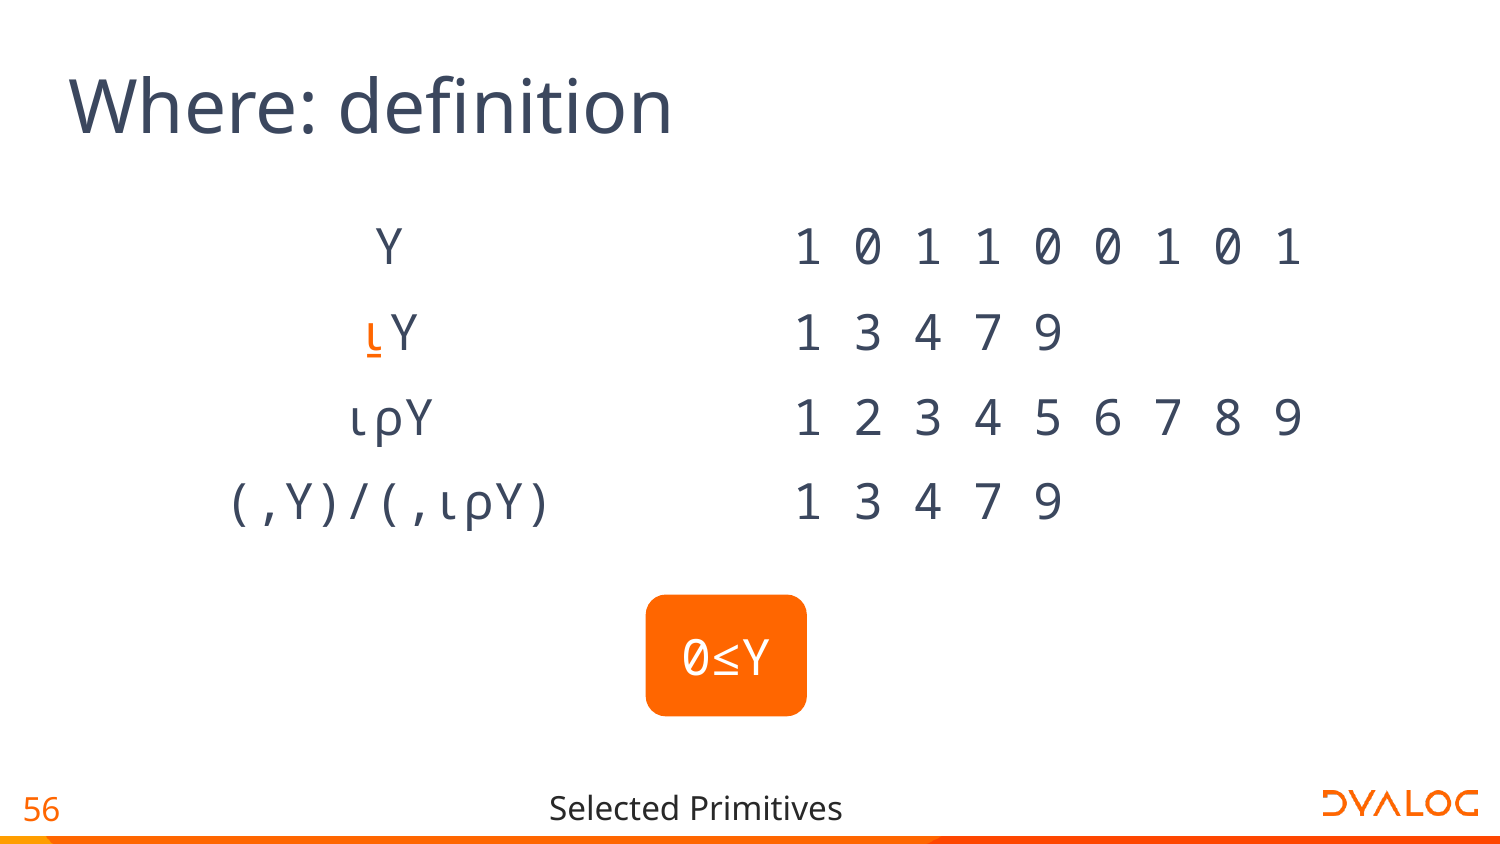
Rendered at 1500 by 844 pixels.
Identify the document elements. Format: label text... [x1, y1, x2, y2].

picture [0, 836, 1500, 844]
list Y ⍸Y ⍳⍴Y (,Y)/(,⍳⍴Y) [53, 207, 727, 740]
title Where: definition [53, 43, 1453, 157]
list 1 0 1 1 0 0 1 0 1 1 3 4 7 9 1 2 3 4 5 6 7 8 9 1 3 4 7 9 [778, 207, 1453, 740]
text_box 0≤Y [643, 592, 810, 719]
picture [1323, 790, 1478, 816]
